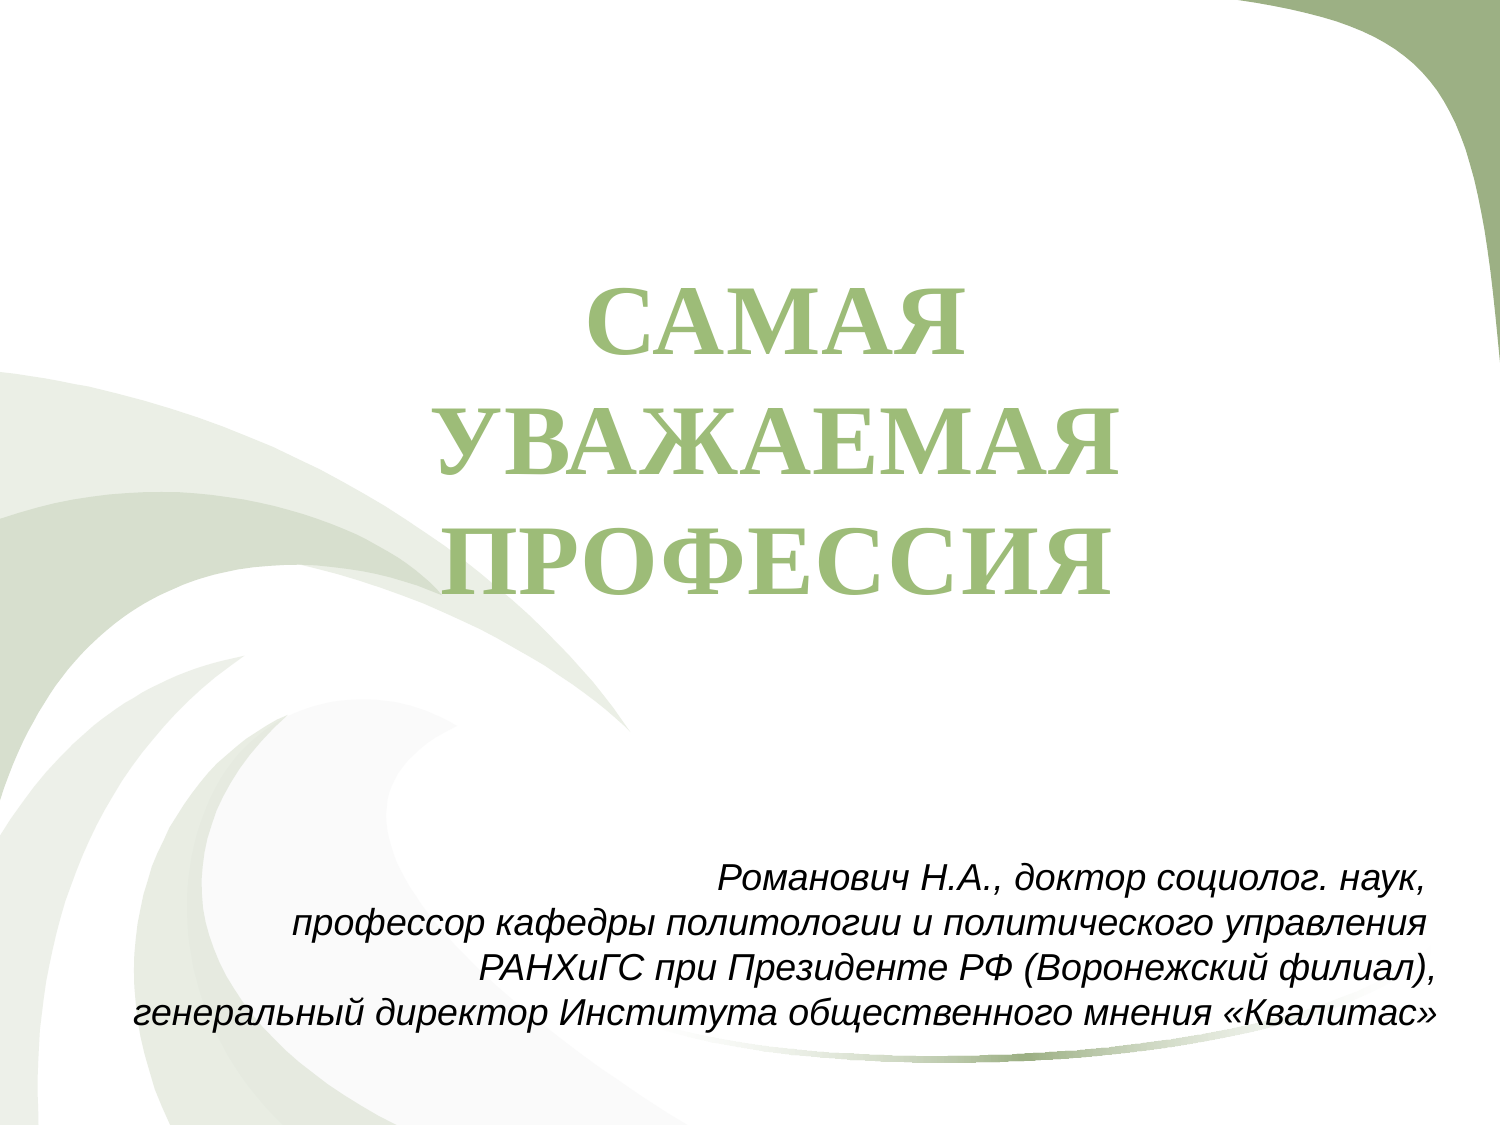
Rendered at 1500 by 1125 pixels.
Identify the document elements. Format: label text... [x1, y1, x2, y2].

text_box Романович Н.А., доктор социолог. наук, профессор кафедры политологии и политического управления РАНХиГС при Президенте РФ (Воронежский филиал), генеральный директор Института общественного мнения «Квалитас» [100, 845, 1453, 1041]
title САМАЯ УВАЖАЕМАЯ ПРОФЕССИЯ [214, 245, 1339, 624]
